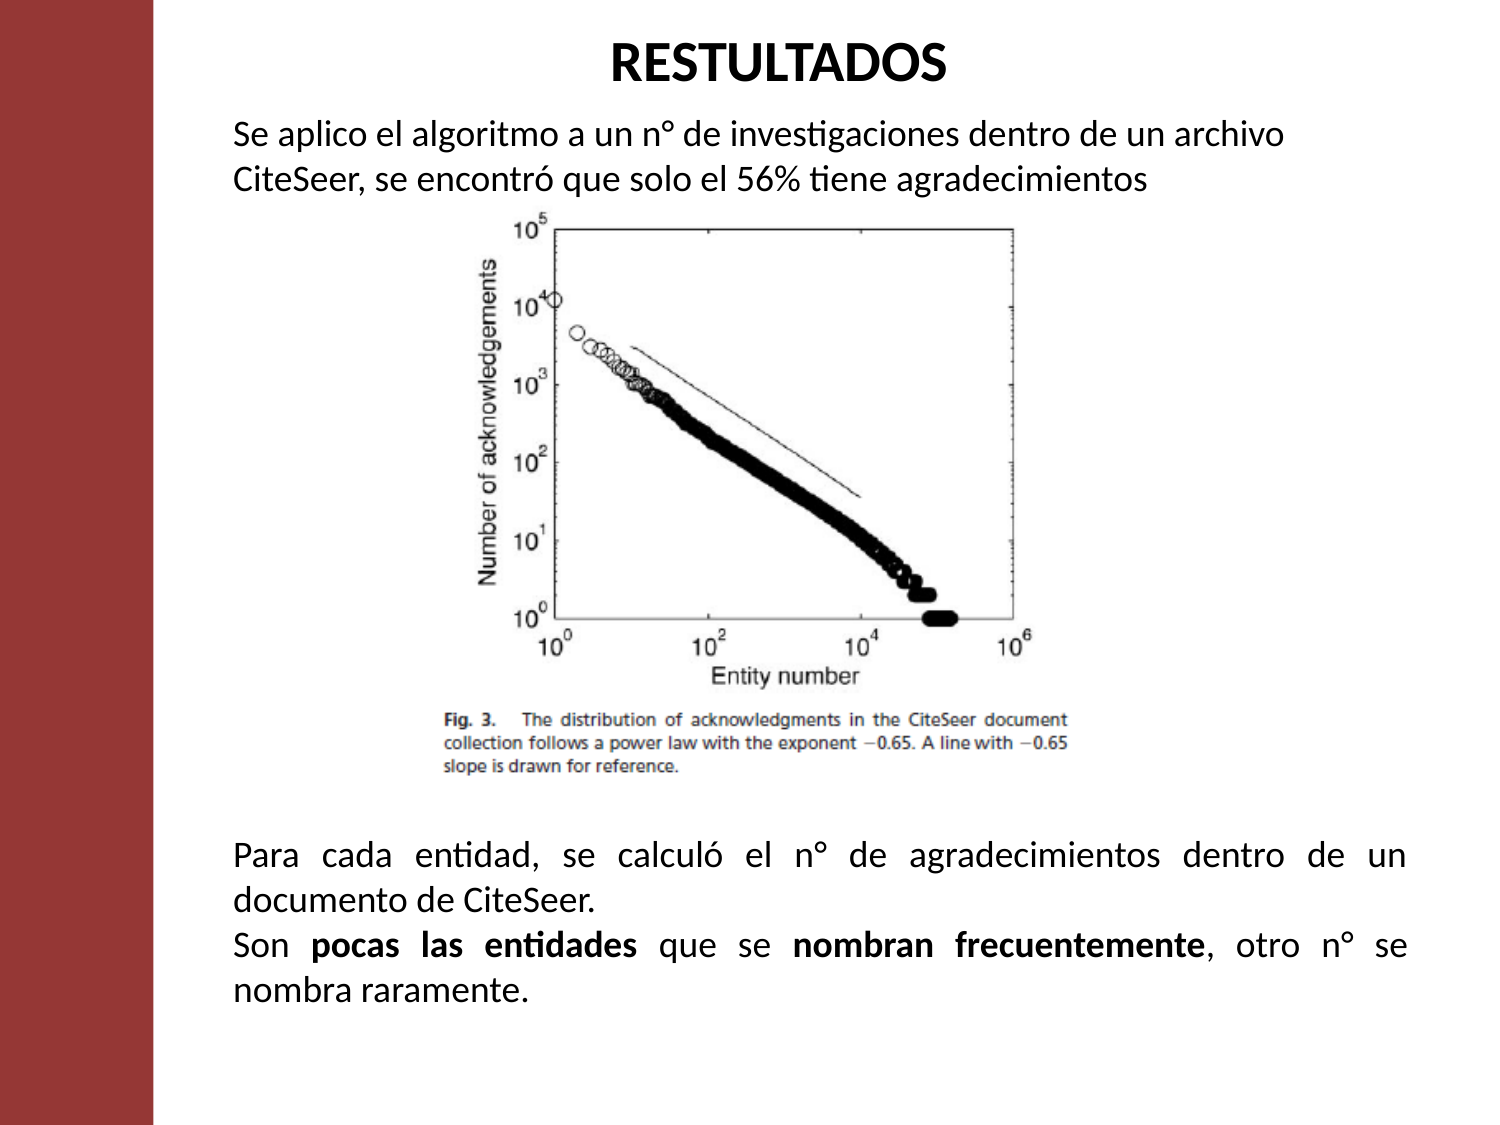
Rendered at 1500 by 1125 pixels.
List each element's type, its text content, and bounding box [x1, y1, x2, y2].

text_box RESTULTADOS [301, 16, 1258, 101]
text_box [0, 0, 155, 1125]
text_box Se aplico el algoritmo a un n° de investigaciones dentro de un archivo CiteSeer, se encontró que solo el 56% tiene agradecimientos [218, 101, 1306, 207]
picture [418, 148, 1101, 799]
text_box Para cada entidad, se calculó el n° de agradecimientos dentro de un documento de CiteSeer. Son pocas las entidades que se nombran frecuentemente, otro n° se nombra raramente. [218, 822, 1424, 1017]
